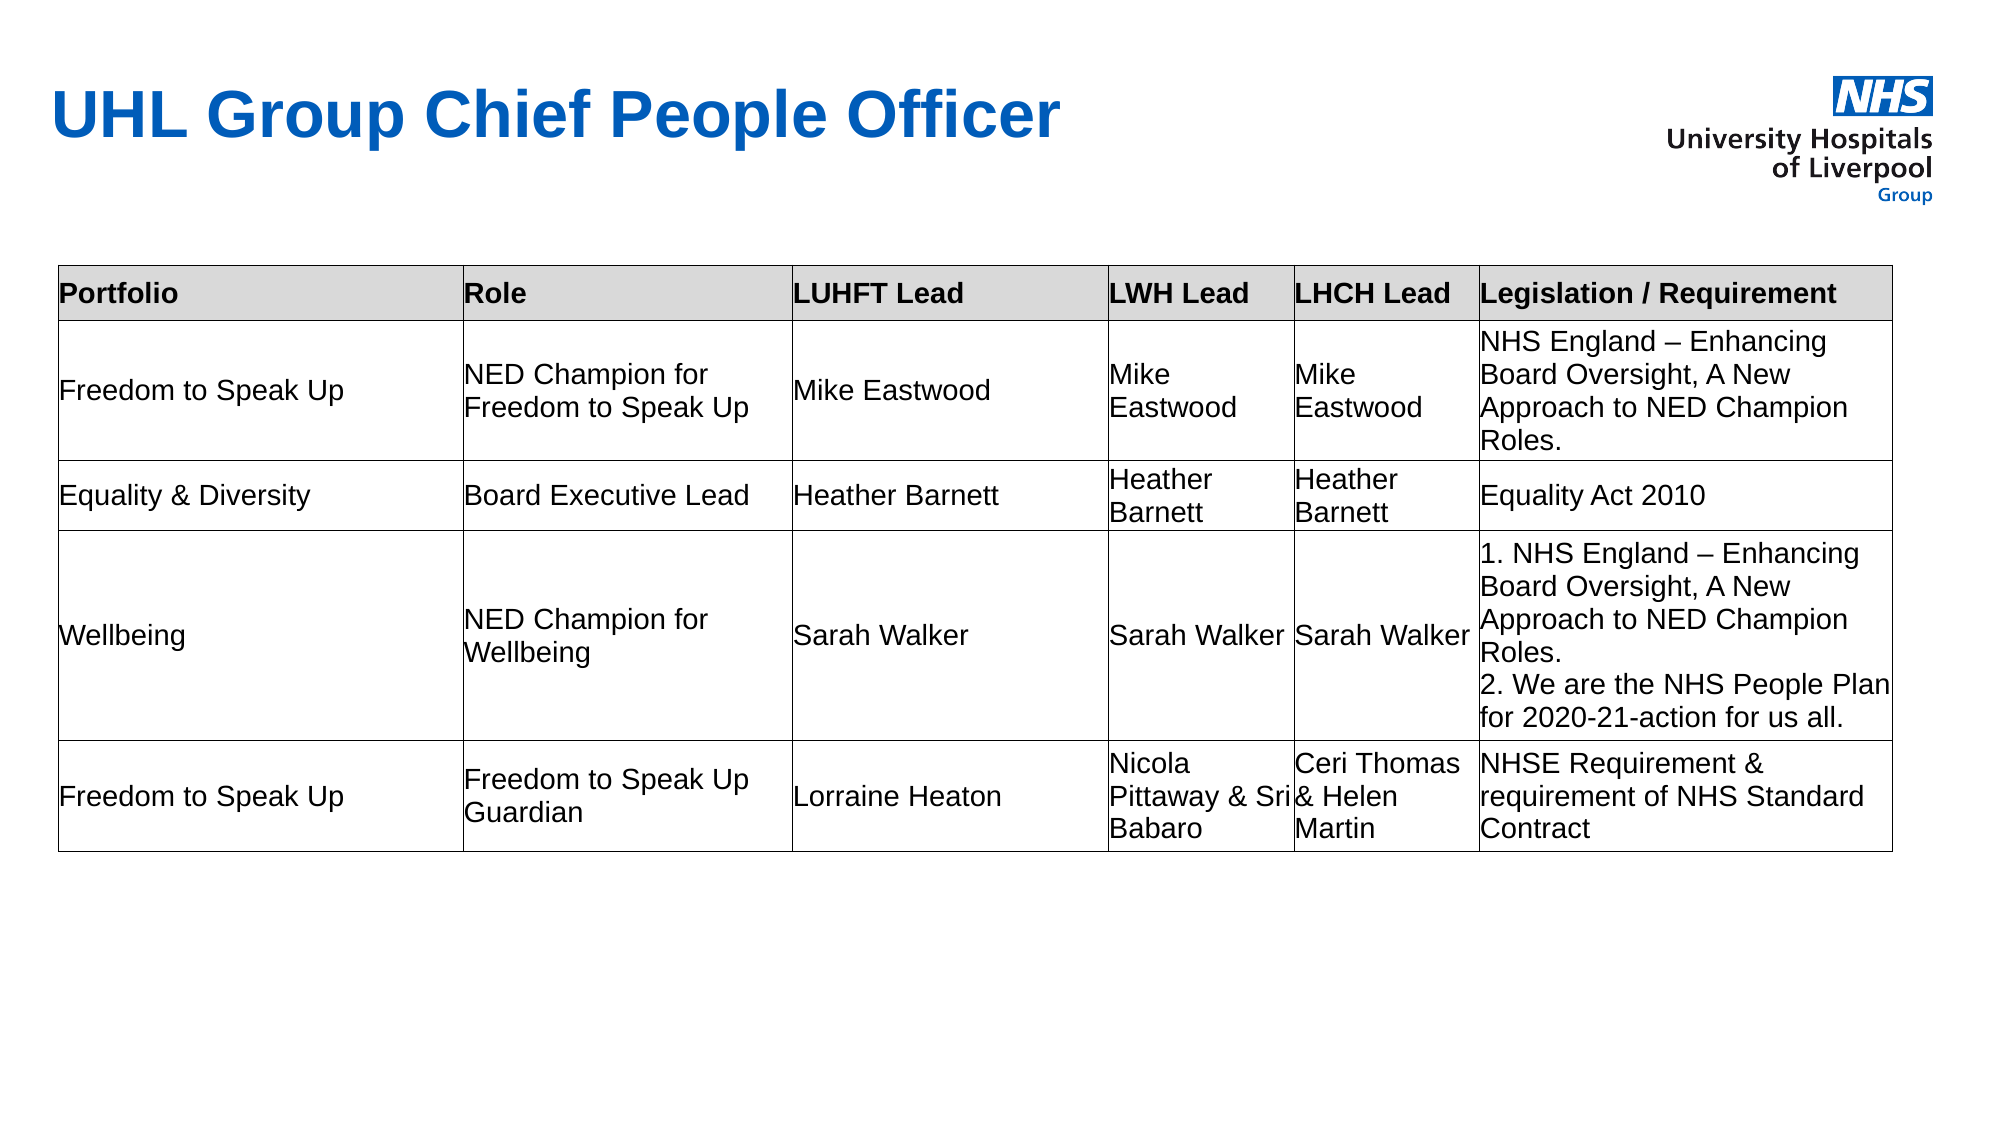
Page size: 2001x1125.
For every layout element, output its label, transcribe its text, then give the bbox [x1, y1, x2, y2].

table_cell Nicola Pittaway & Sri Babaro [1109, 741, 1294, 851]
table_cell NHSE Requirement & requirement of NHS Standard Contract [1480, 741, 1892, 851]
table_cell NED Champion for Freedom to Speak Up [464, 321, 792, 460]
table_cell Mike Eastwood [1109, 321, 1294, 460]
table_cell NED Champion for Wellbeing [464, 531, 792, 740]
table_cell Ceri Thomas & Helen Martin [1295, 741, 1479, 851]
table_header LHCH Lead [1295, 266, 1479, 320]
table_header LUHFT Lead [793, 266, 1108, 320]
table_header Legislation / Requirement [1480, 266, 1892, 320]
picture [1601, 0, 2000, 282]
table_header LWH Lead [1109, 266, 1294, 320]
table_cell Wellbeing [59, 531, 463, 740]
table_cell Freedom to Speak Up Guardian [464, 741, 792, 851]
table_cell Mike Eastwood [1295, 321, 1479, 460]
table_cell Sarah Walker [793, 531, 1108, 740]
table_cell Equality Act 2010 [1480, 461, 1892, 530]
table_cell Sarah Walker [1295, 531, 1479, 740]
table_cell Sarah Walker [1109, 531, 1294, 740]
table_cell Equality & Diversity [59, 461, 463, 530]
table_cell Freedom to Speak Up [59, 321, 463, 460]
table_cell Heather Barnett [1109, 461, 1294, 530]
table_cell NHS England – Enhancing Board Oversight, A New Approach to NED Champion Roles. [1480, 321, 1892, 460]
table_cell Mike Eastwood [793, 321, 1108, 460]
table_cell Board Executive Lead [464, 461, 792, 530]
table_cell Heather Barnett [793, 461, 1108, 530]
table_cell Freedom to Speak Up [59, 741, 463, 851]
table_header Role [464, 266, 792, 320]
table_cell Heather Barnett [1295, 461, 1479, 530]
table_cell Lorraine Heaton [793, 741, 1108, 851]
table_header Portfolio [59, 266, 463, 320]
text_box UHL Group Chief People Officer [36, 55, 1304, 166]
table_cell 1. NHS England – Enhancing Board Oversight, A New Approach to NED Champion Roles. 2. We are the NHS People Plan for 2020-21-action for us all. [1480, 531, 1892, 740]
